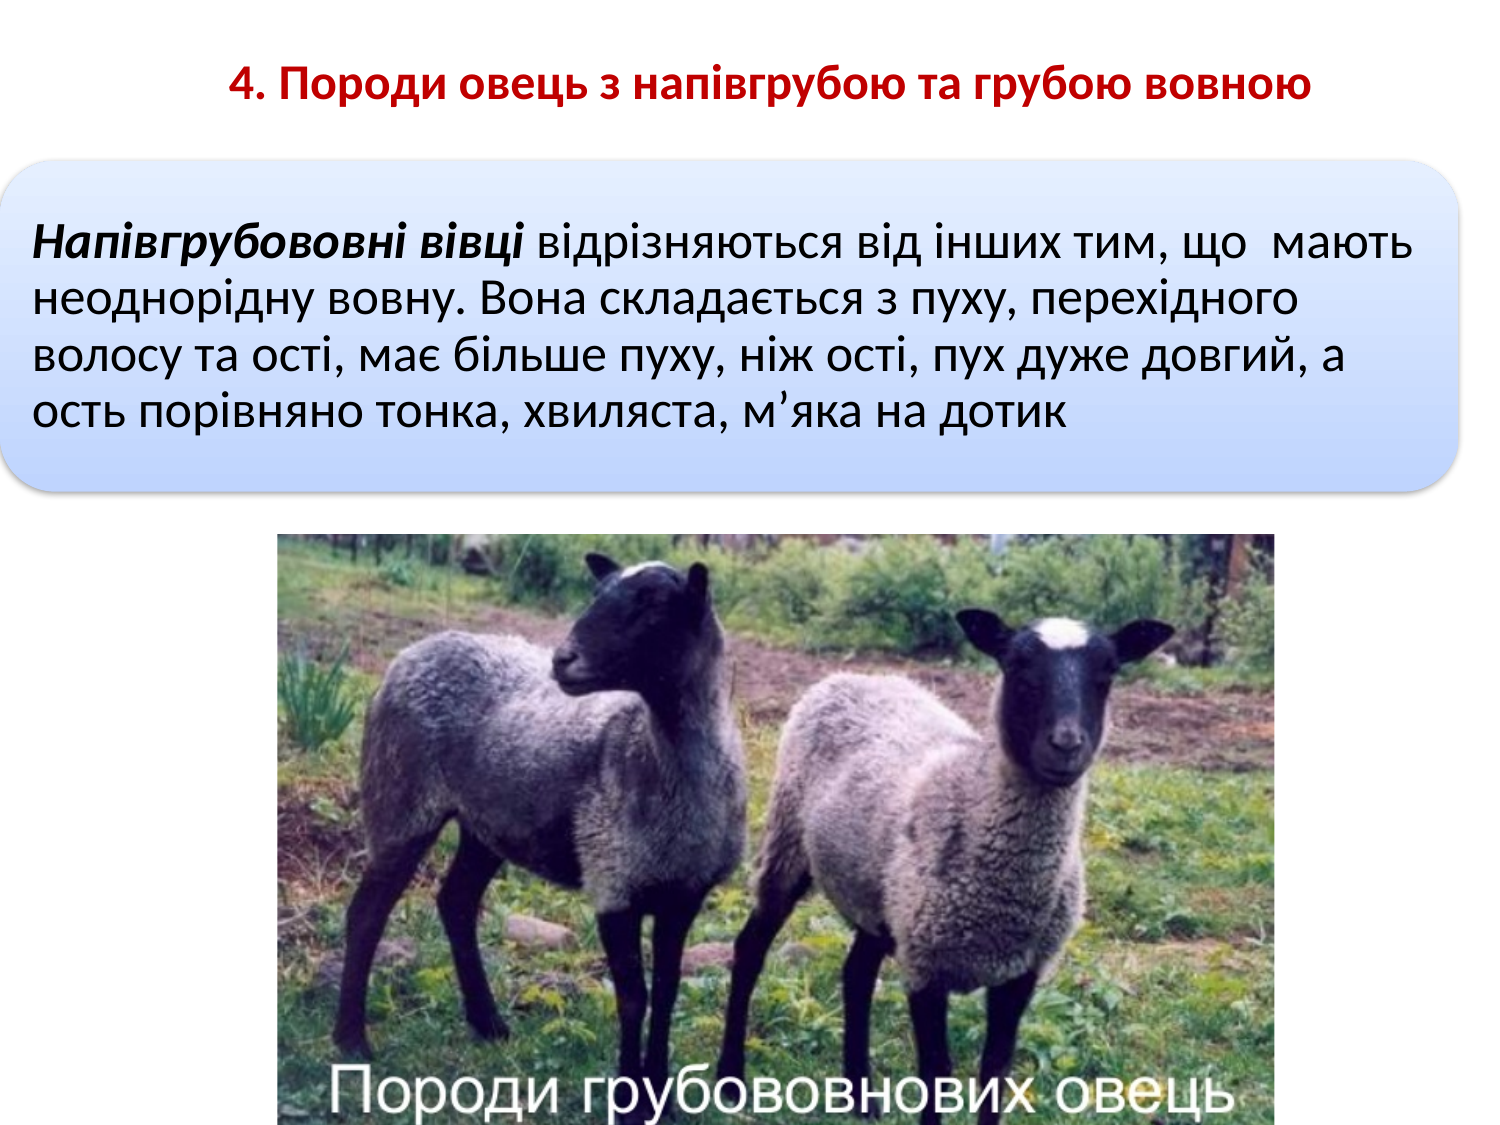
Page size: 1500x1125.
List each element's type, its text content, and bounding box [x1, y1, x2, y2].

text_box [0, 160, 1459, 492]
picture [277, 534, 1275, 1125]
text_box 4. Породи овець з напівгрубою та грубою вовною [41, 42, 1500, 118]
